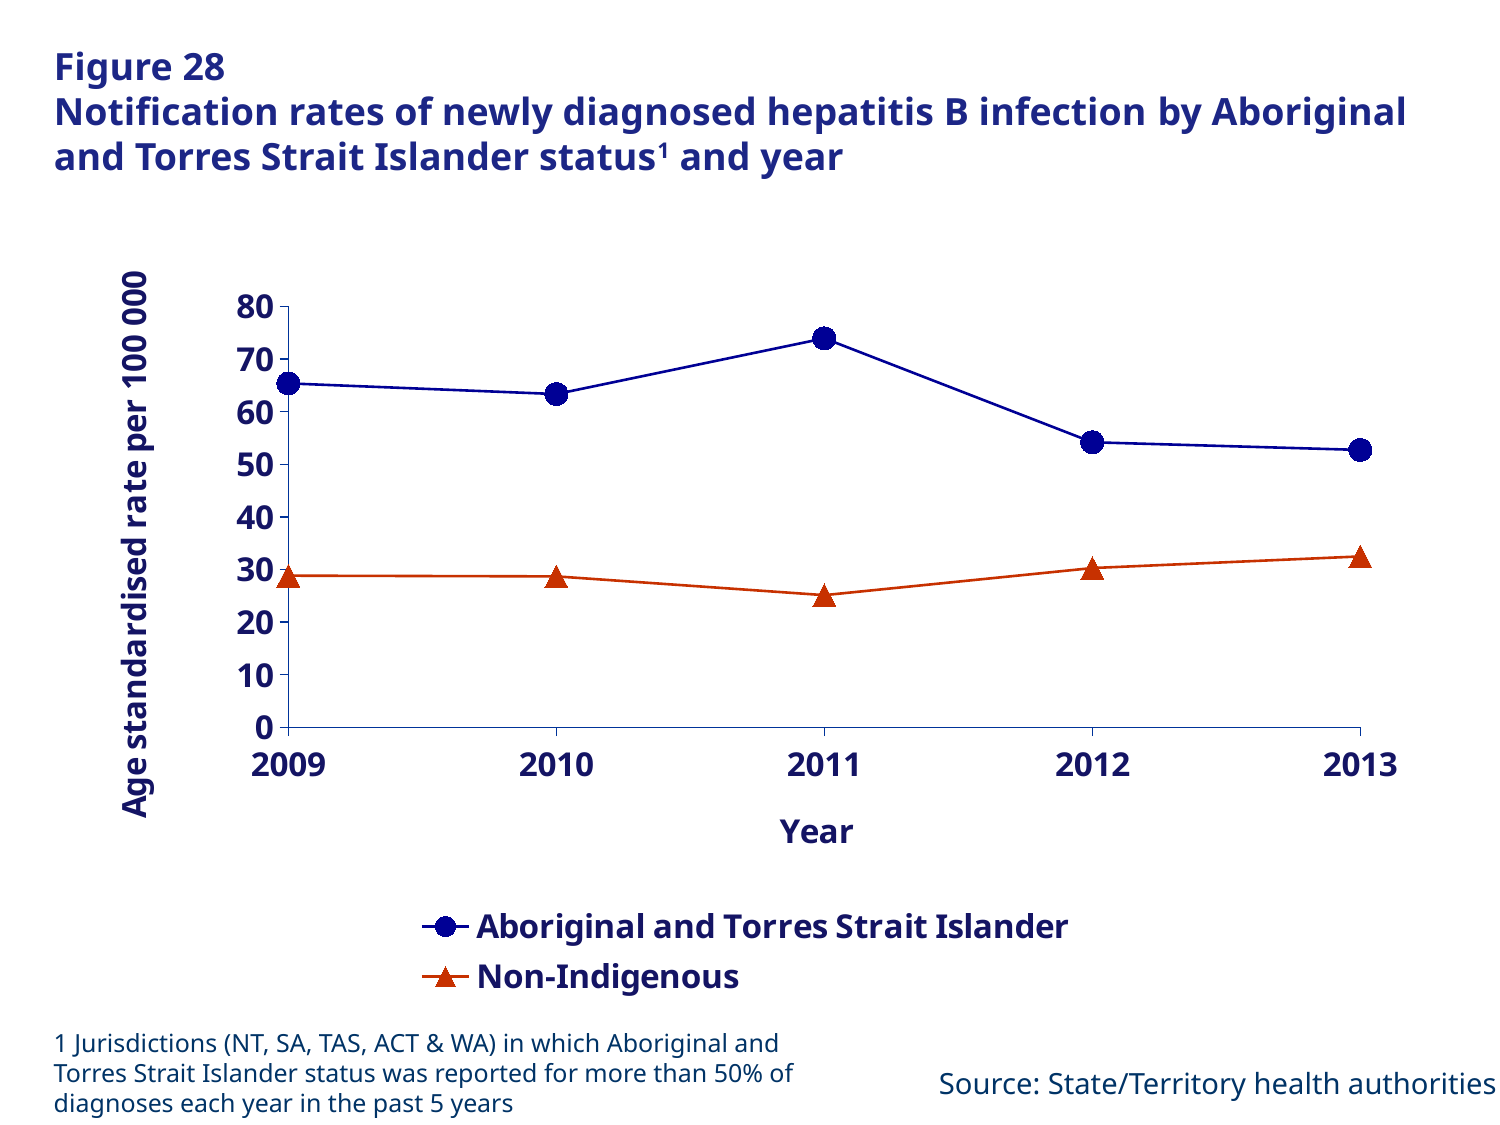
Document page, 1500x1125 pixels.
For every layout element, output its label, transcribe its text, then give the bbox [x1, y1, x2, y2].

text_box Source: State/Territory health authorities [924, 1058, 1500, 1108]
title Figure 28 Notification rates of newly diagnosed hepatitis B infection by Aboriginal and Torres Strait Islander status1 and year [39, 35, 1446, 225]
chart [74, 262, 1426, 1006]
text_box 1 Jurisdictions (NT, SA, TAS, ACT & WA) in which Aboriginal and Torres Strait Islander status was reported for more than 50% of diagnoses each year in the past 5 years [38, 1020, 876, 1125]
